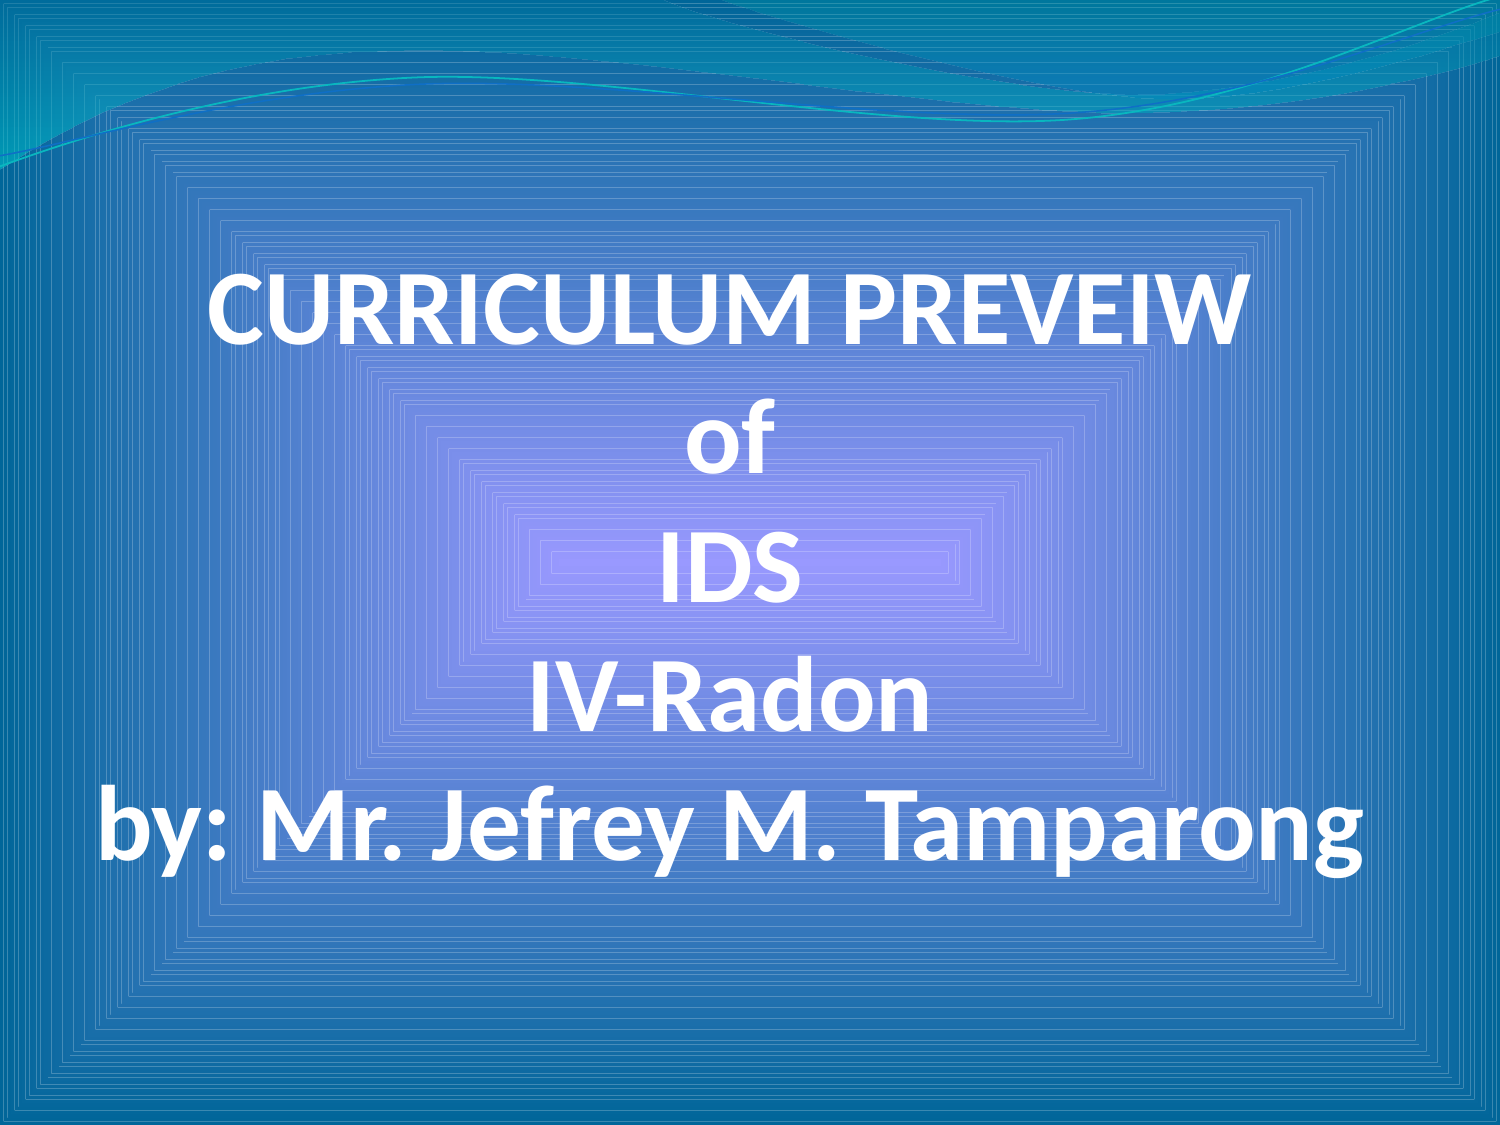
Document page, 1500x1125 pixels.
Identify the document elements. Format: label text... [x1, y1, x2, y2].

title CURRICULUM PREVEIW of IDS IV-Radon by: Mr. Jefrey M. Tamparong [87, 224, 1376, 882]
